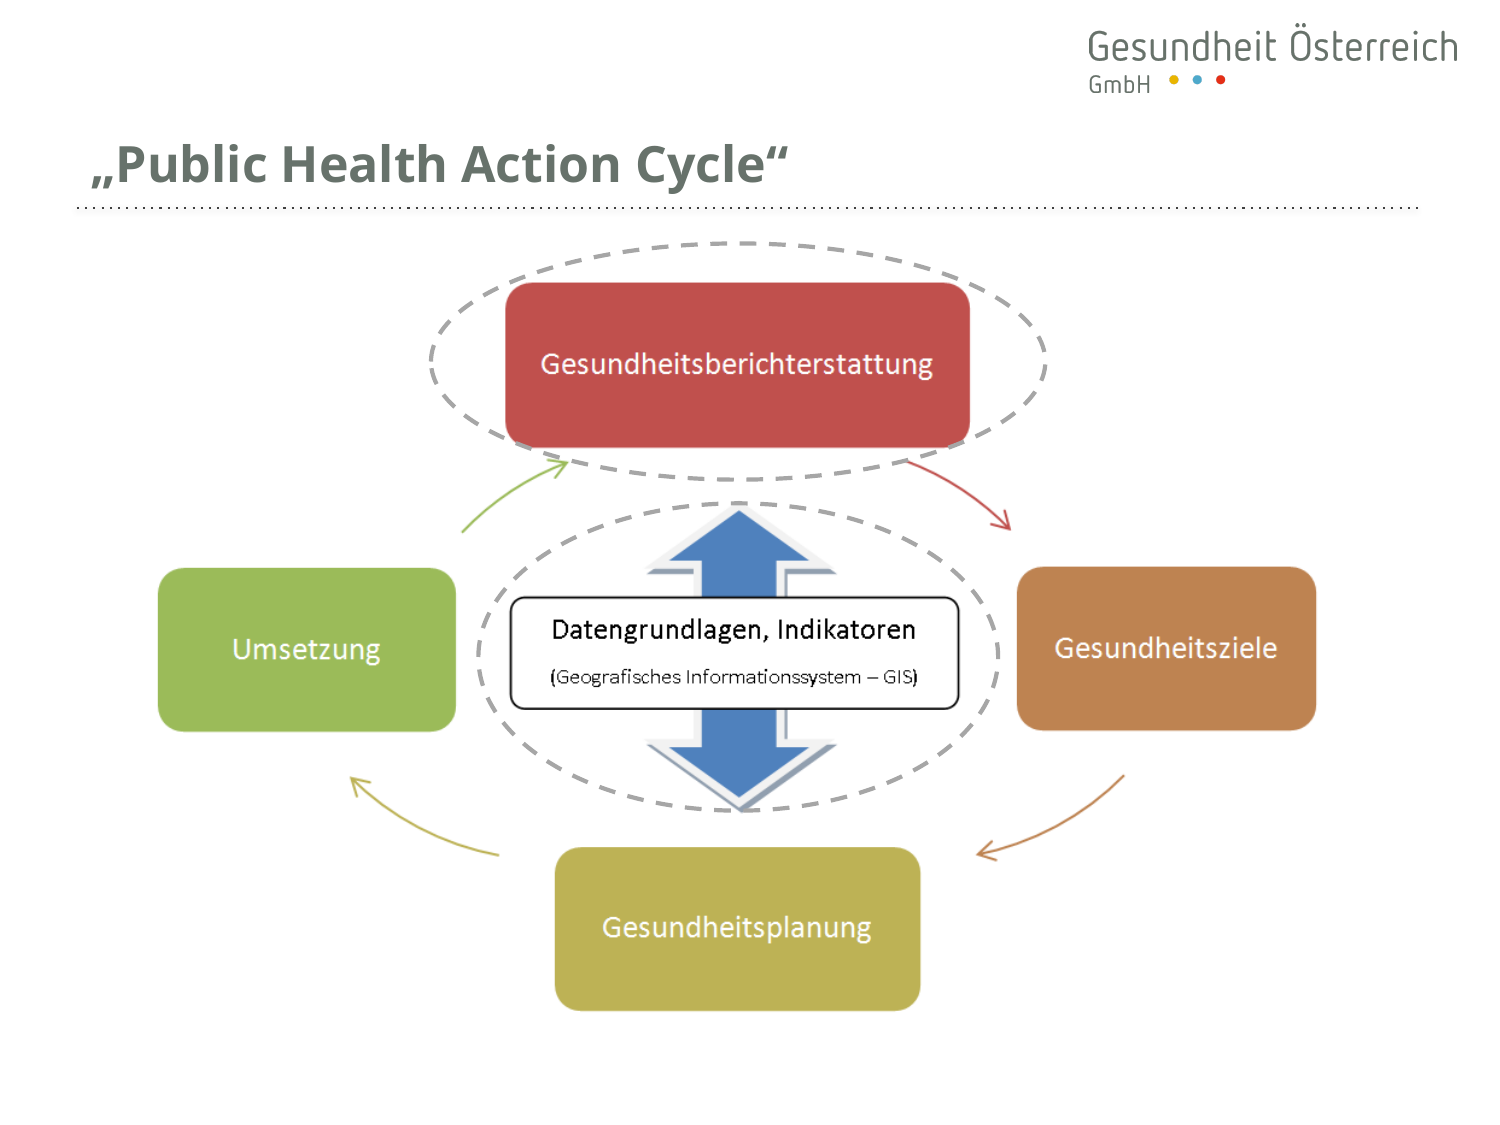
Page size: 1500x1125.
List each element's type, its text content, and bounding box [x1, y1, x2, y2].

text_box [616, 241, 872, 253]
picture [123, 255, 1350, 1041]
title „Public Health Action Cycle“ [74, 128, 1426, 197]
picture [1089, 23, 1457, 93]
